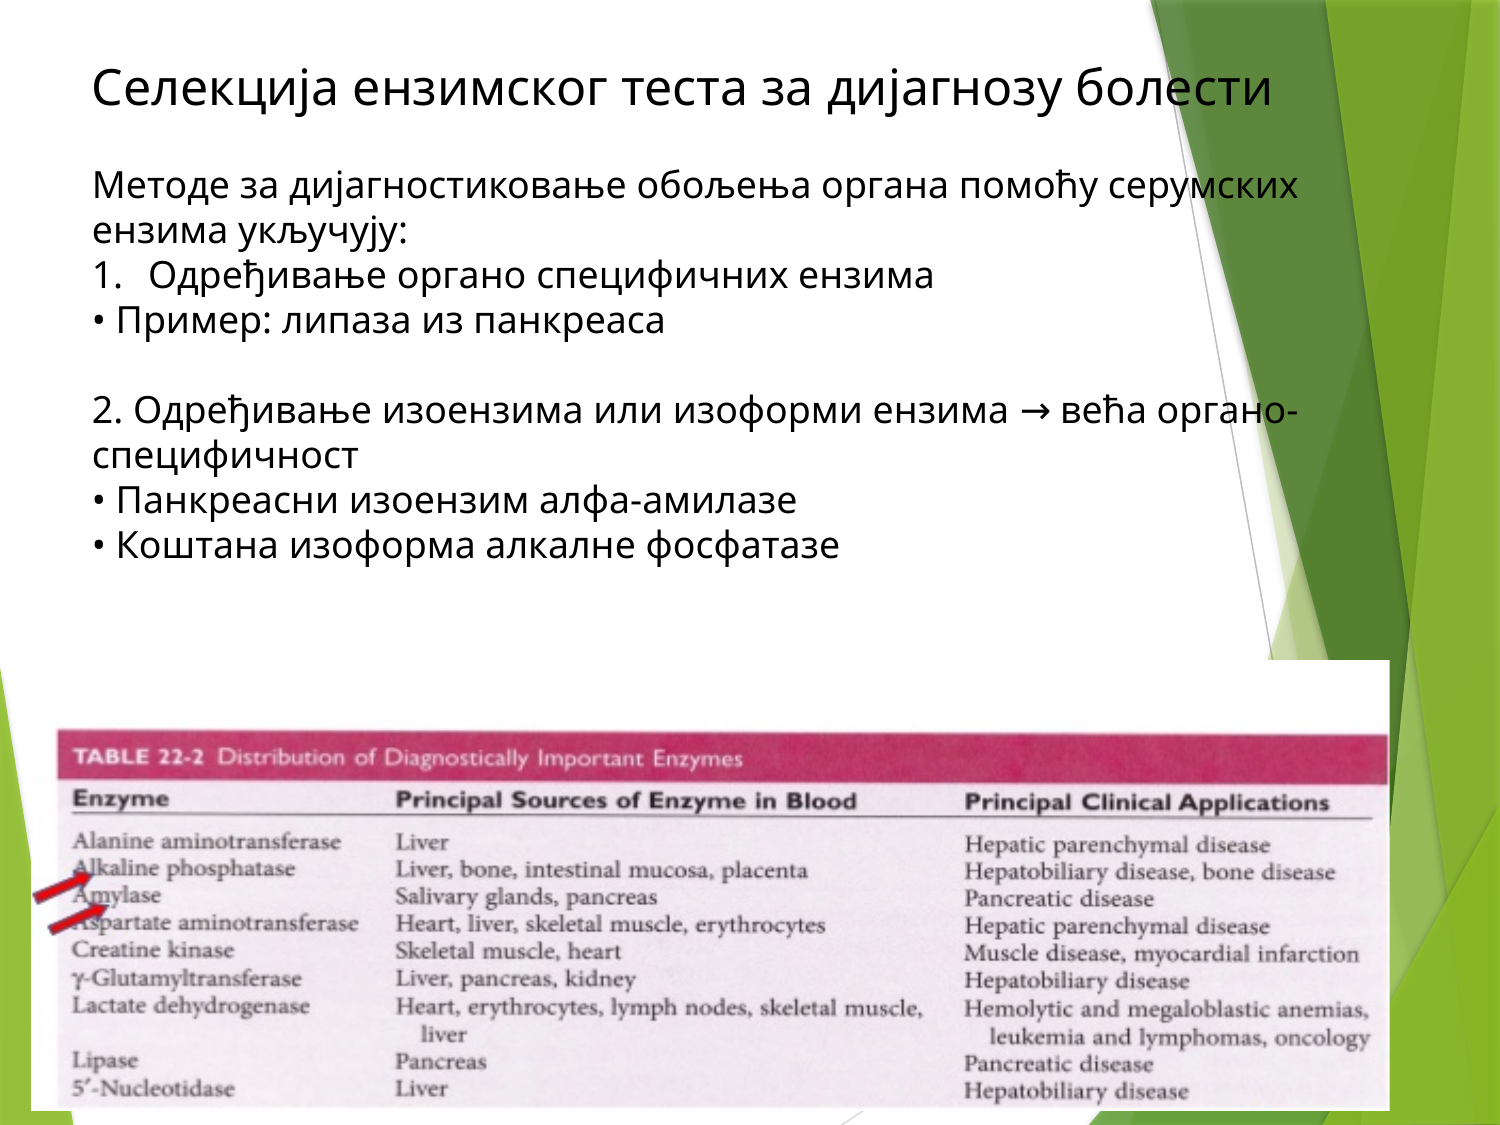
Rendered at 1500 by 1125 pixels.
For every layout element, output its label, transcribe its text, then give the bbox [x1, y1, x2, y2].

text_box Селекција ензимског теста за дијагнозу болести Методе за дијагностиковање обољења органа помоћу серумских ензима укључују: Одређивање органо специфичних ензима • Пример: липаза из панкреаса 2. Одређивање изоензима или изоформи ензима → већа органо-специфичност • Панкреасни изоензим алфа-амилазе • Коштана изоформа алкалне фосфатазе [77, 48, 1390, 574]
picture [30, 659, 1391, 1111]
